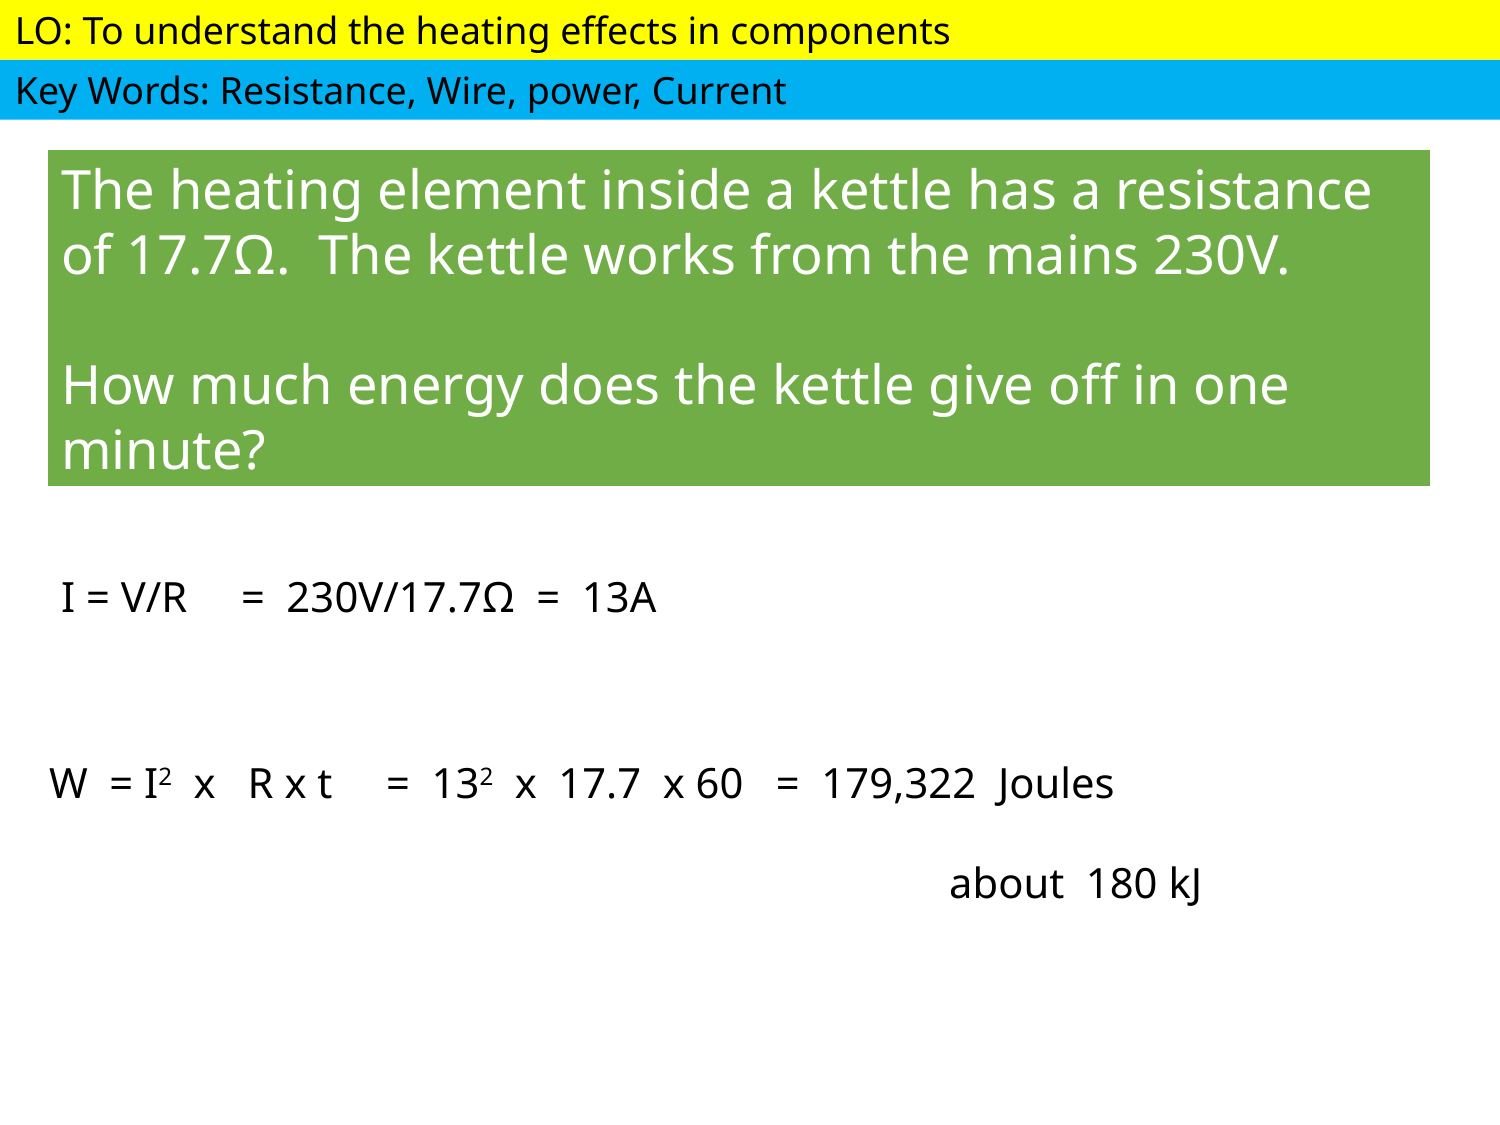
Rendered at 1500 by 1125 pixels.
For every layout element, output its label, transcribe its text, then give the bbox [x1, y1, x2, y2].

text_box The heating element inside a kettle has a resistance of 17.7Ω. The kettle works from the mains 230V. How much energy does the kettle give off in one minute? [45, 147, 1433, 489]
text_box W = I2 x R x t = 132 x 17.7 x 60 = 179,322 Joules about 180 kJ [34, 699, 1420, 915]
text_box I = V/R = 230V/17.7Ω = 13A [46, 513, 1432, 629]
